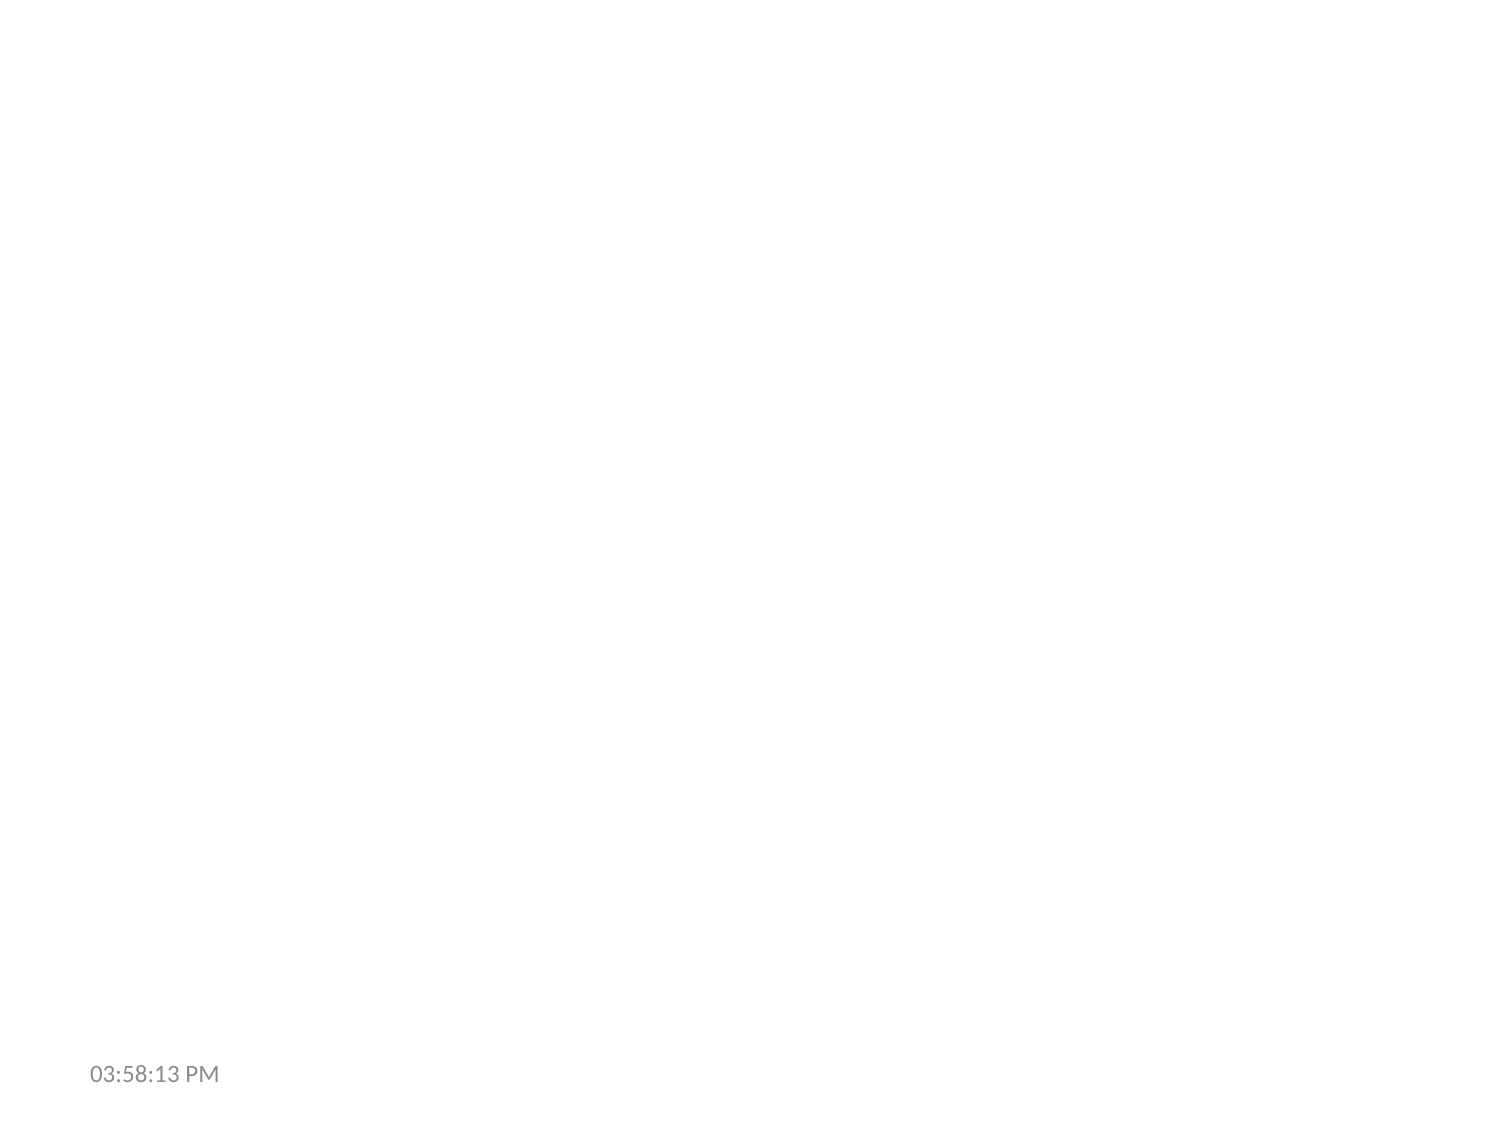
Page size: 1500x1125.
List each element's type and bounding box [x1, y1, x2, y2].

slide_number [75, 1042, 425, 1103]
